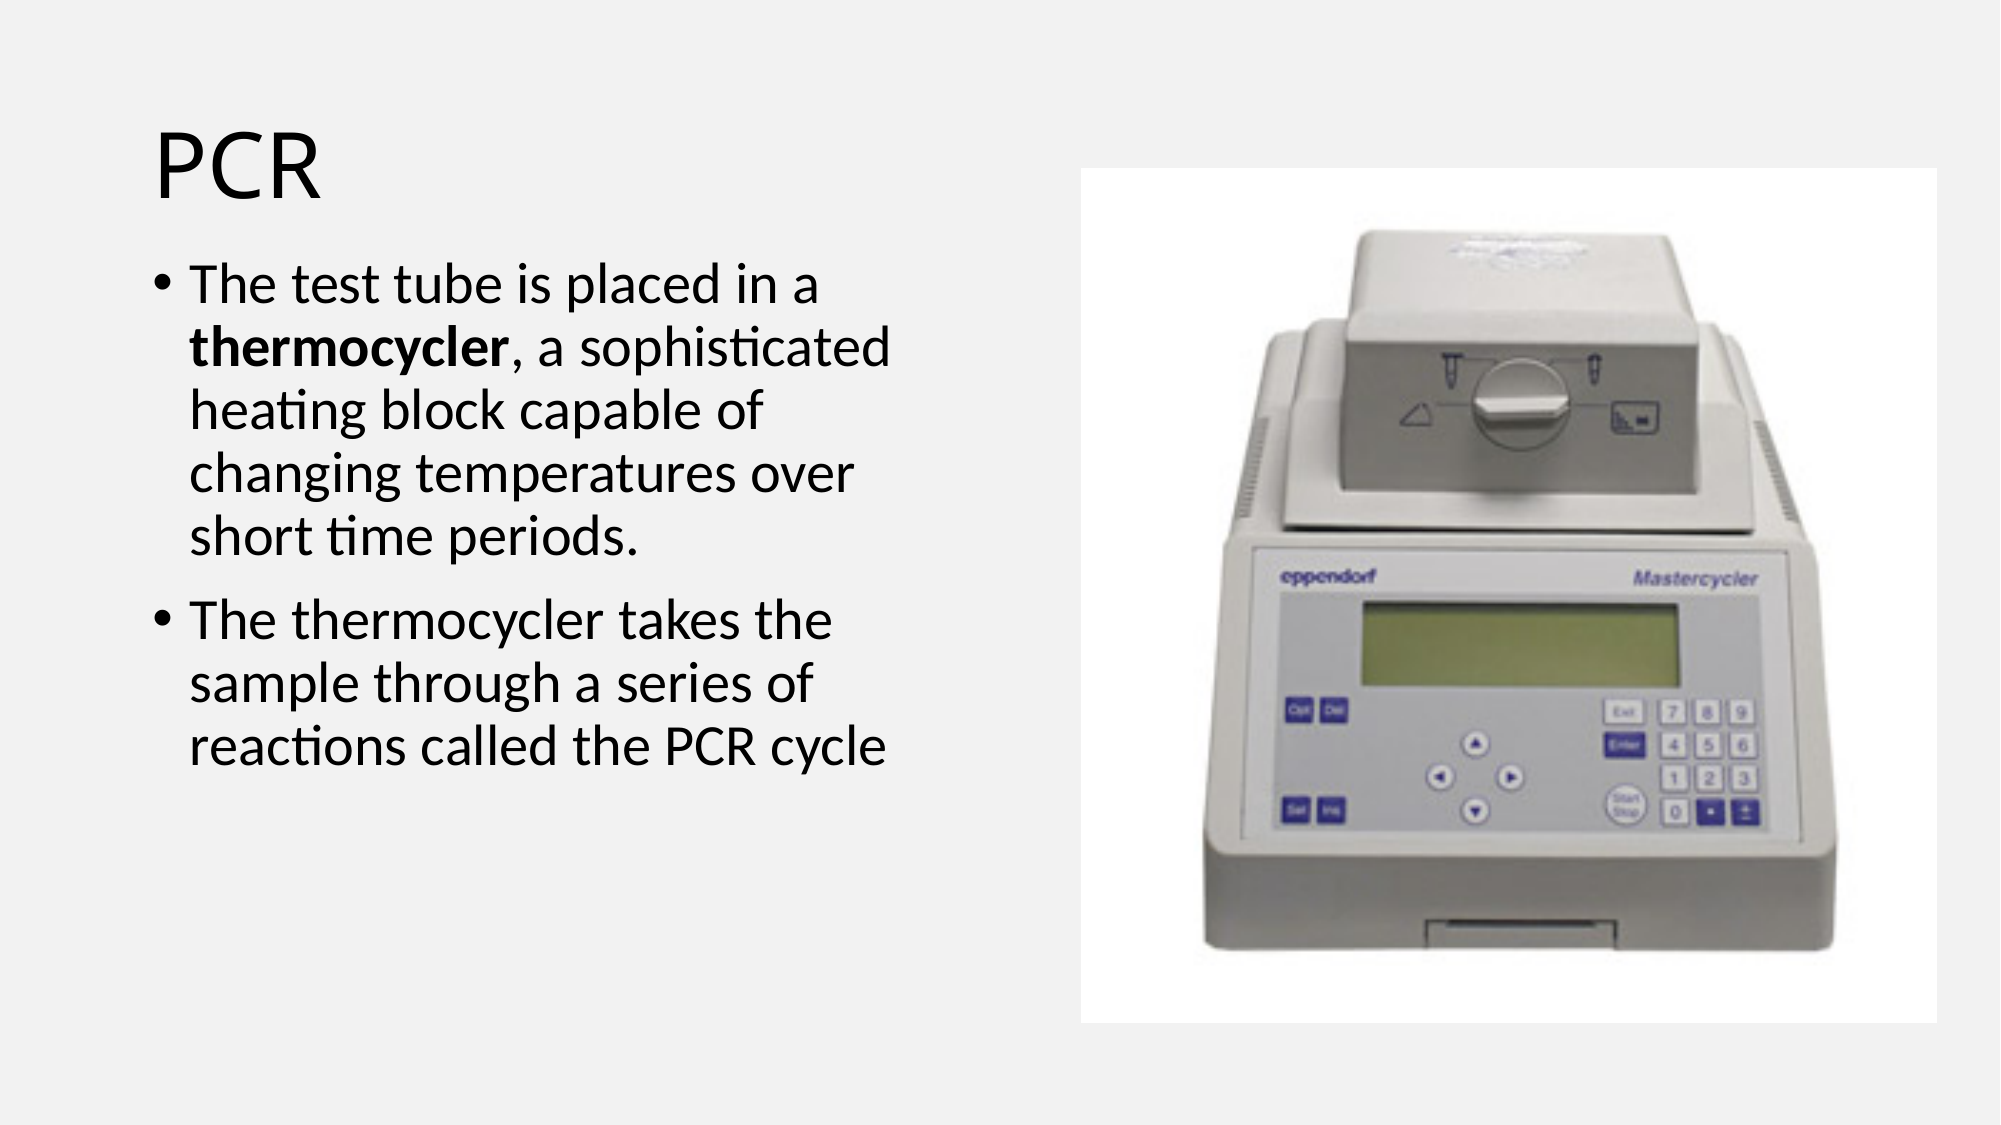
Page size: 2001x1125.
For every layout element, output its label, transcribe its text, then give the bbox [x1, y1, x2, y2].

list The test tube is placed in a thermocycler, a sophisticated heating block capable of changing temperatures over short time periods. The thermocycler takes the sample through a series of reactions called the PCR cycle [137, 245, 986, 1051]
title PCR [137, 59, 1863, 278]
picture [1081, 168, 1937, 1023]
